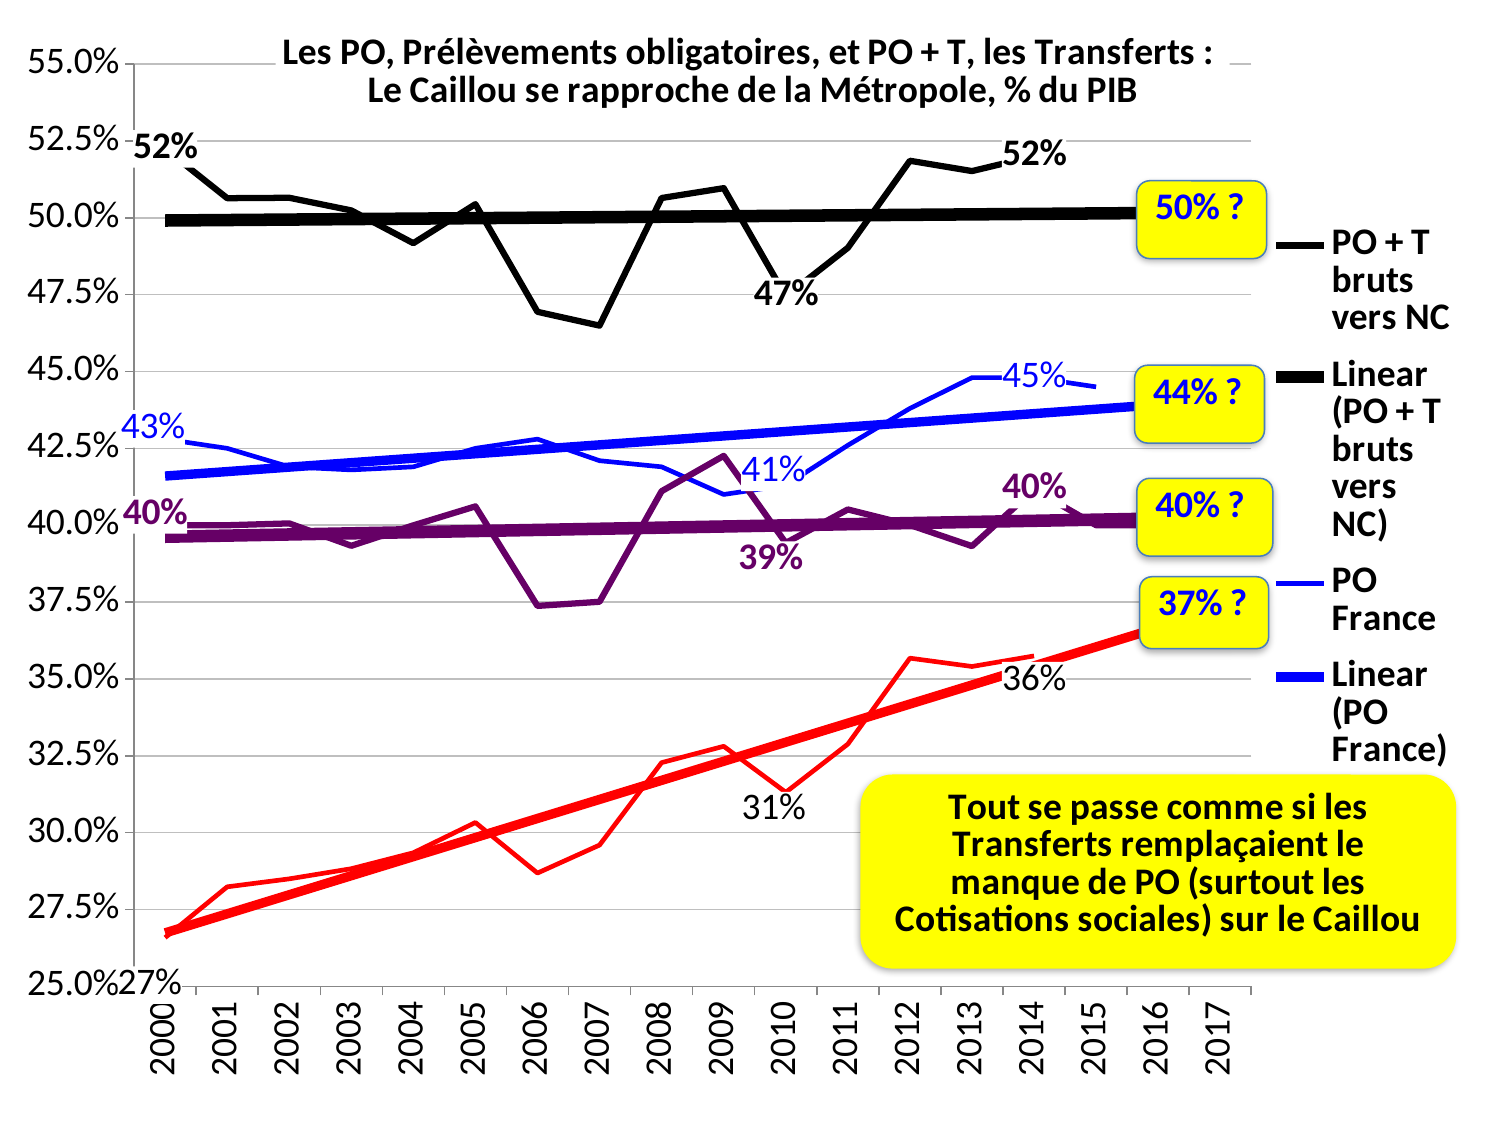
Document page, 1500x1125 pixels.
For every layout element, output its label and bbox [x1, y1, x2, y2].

chart [26, 16, 1476, 1107]
